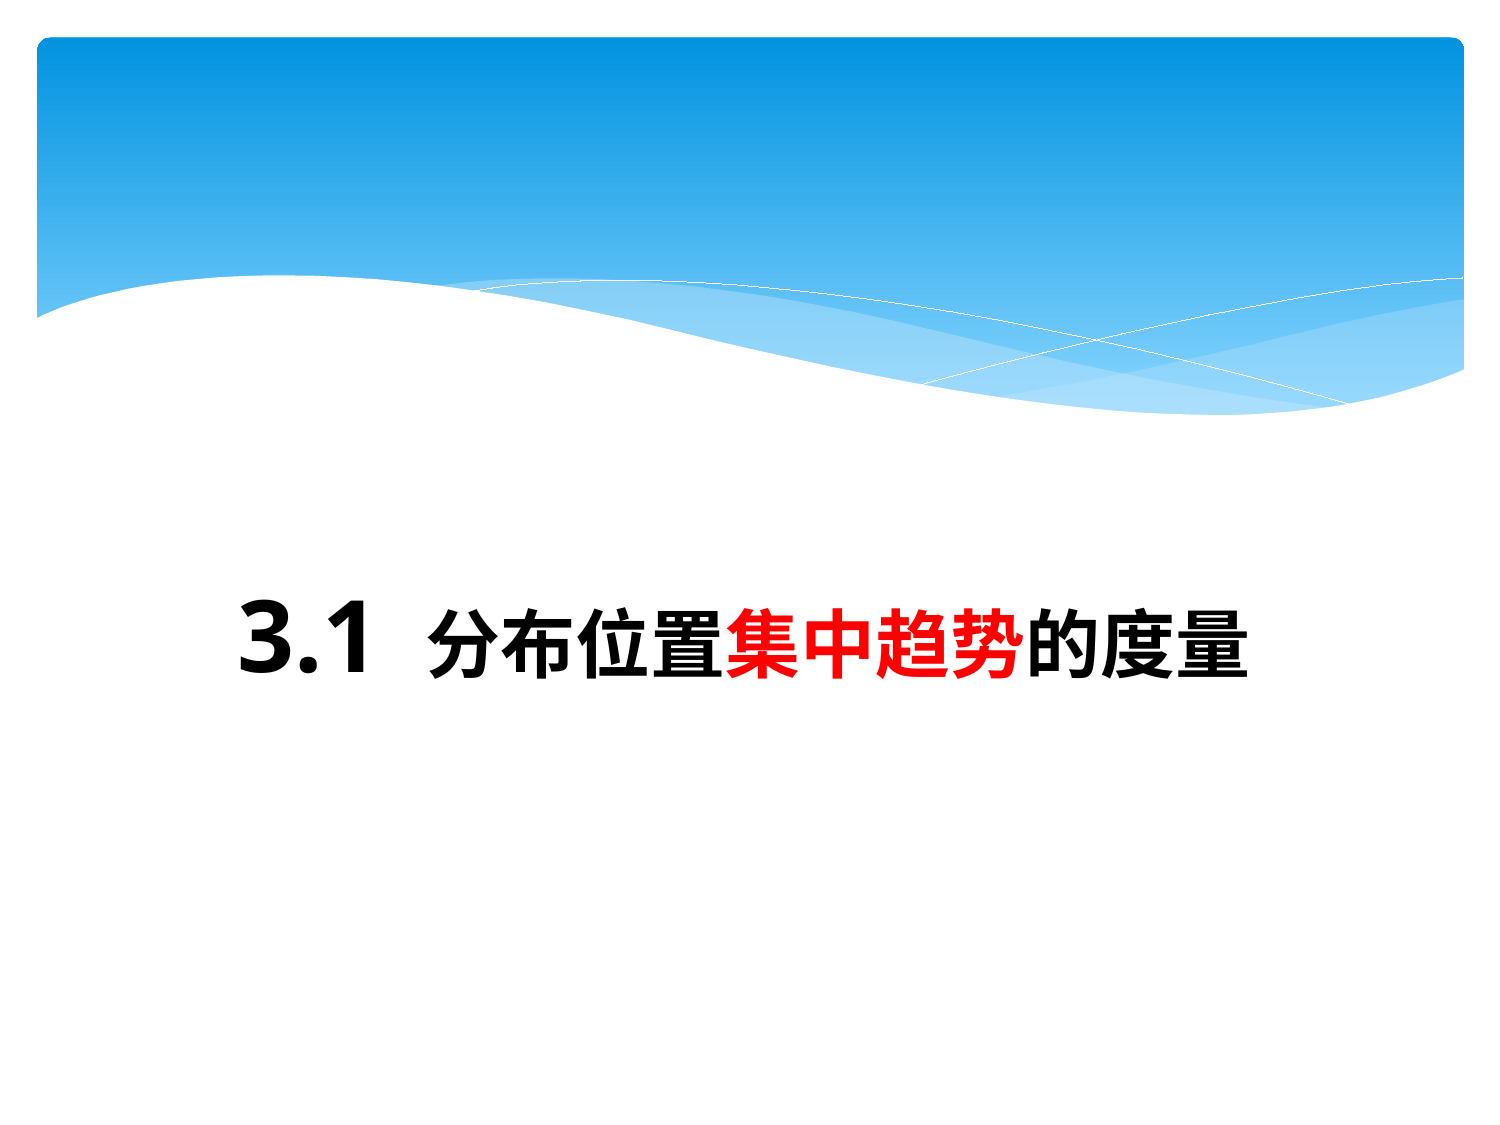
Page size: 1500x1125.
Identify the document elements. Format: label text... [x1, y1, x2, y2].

list 3.1 分布位置集中趋势的度量 [100, 349, 1388, 916]
